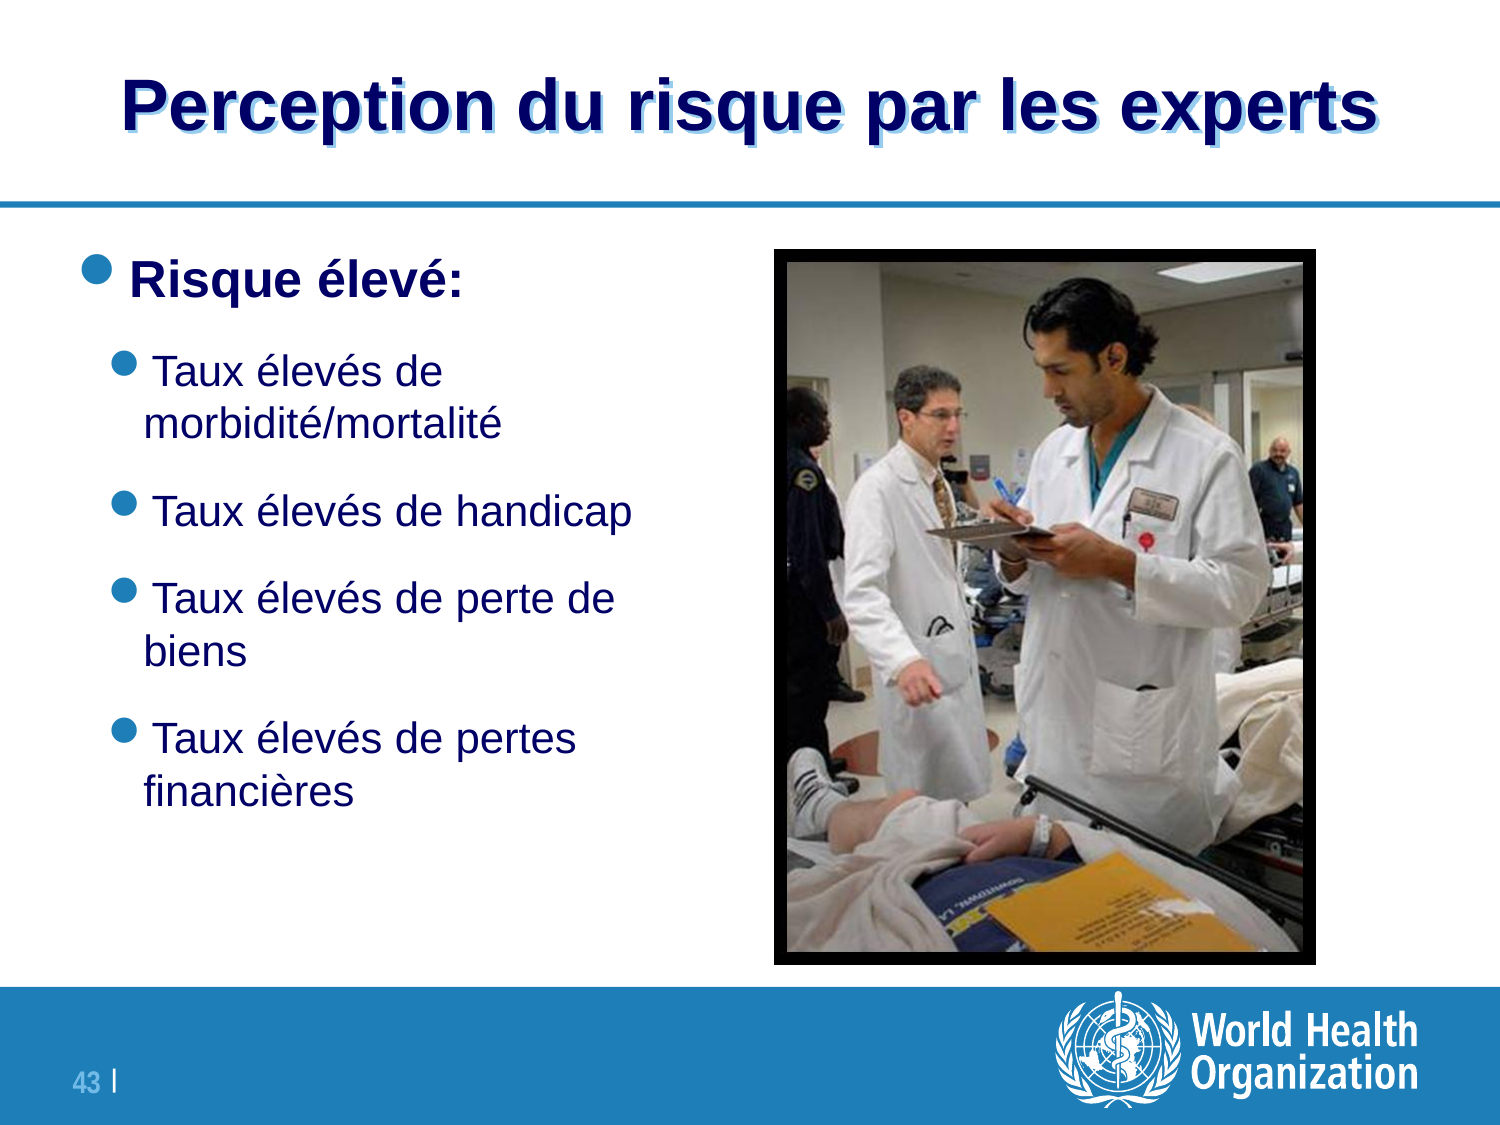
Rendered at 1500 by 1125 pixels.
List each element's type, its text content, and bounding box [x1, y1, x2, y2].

title Perception du risque par les experts [0, 0, 1500, 204]
text_box Risque élevé: Taux élevés de morbidité/mortalité Taux élevés de handicap Taux élevés de perte de biens Taux élevés de pertes financières [62, 237, 738, 911]
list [774, 249, 1317, 965]
